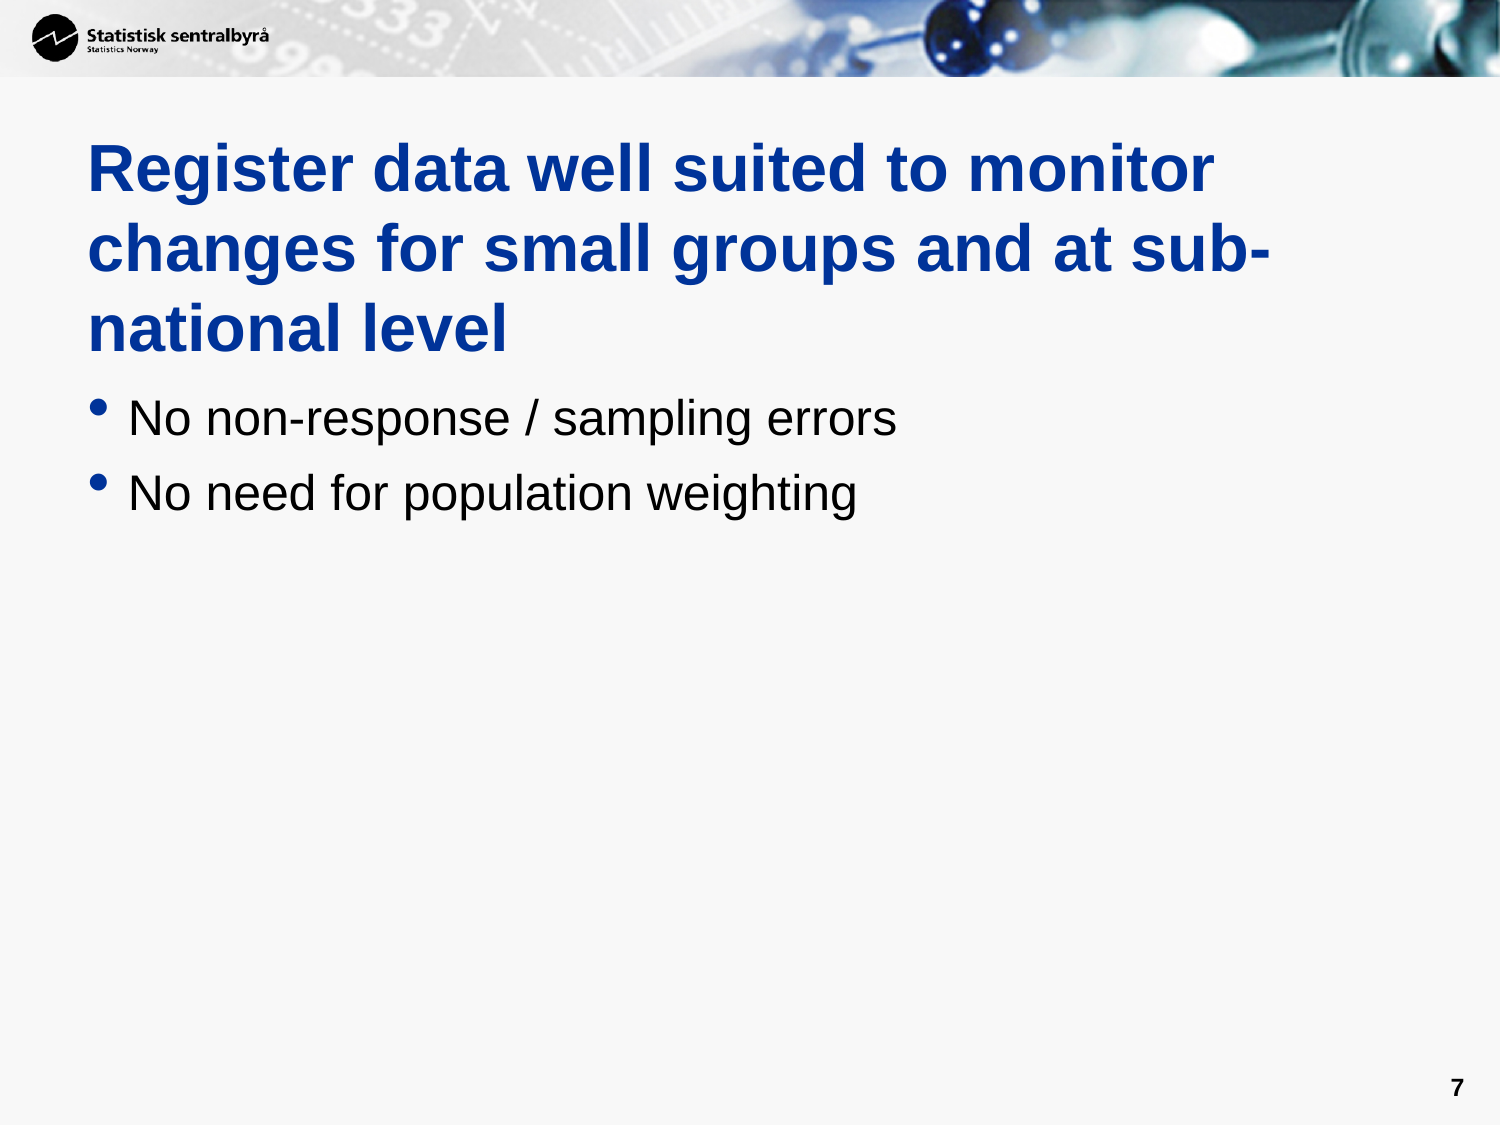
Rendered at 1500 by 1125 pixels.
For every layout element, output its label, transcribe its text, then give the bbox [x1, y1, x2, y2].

list No non-response / sampling errors No need for population weighting [87, 385, 1463, 1050]
picture [0, 0, 1500, 77]
title Register data well suited to monitor changes for small groups and at sub-national level [87, 125, 1463, 263]
slide_number 7 [1387, 1067, 1465, 1107]
